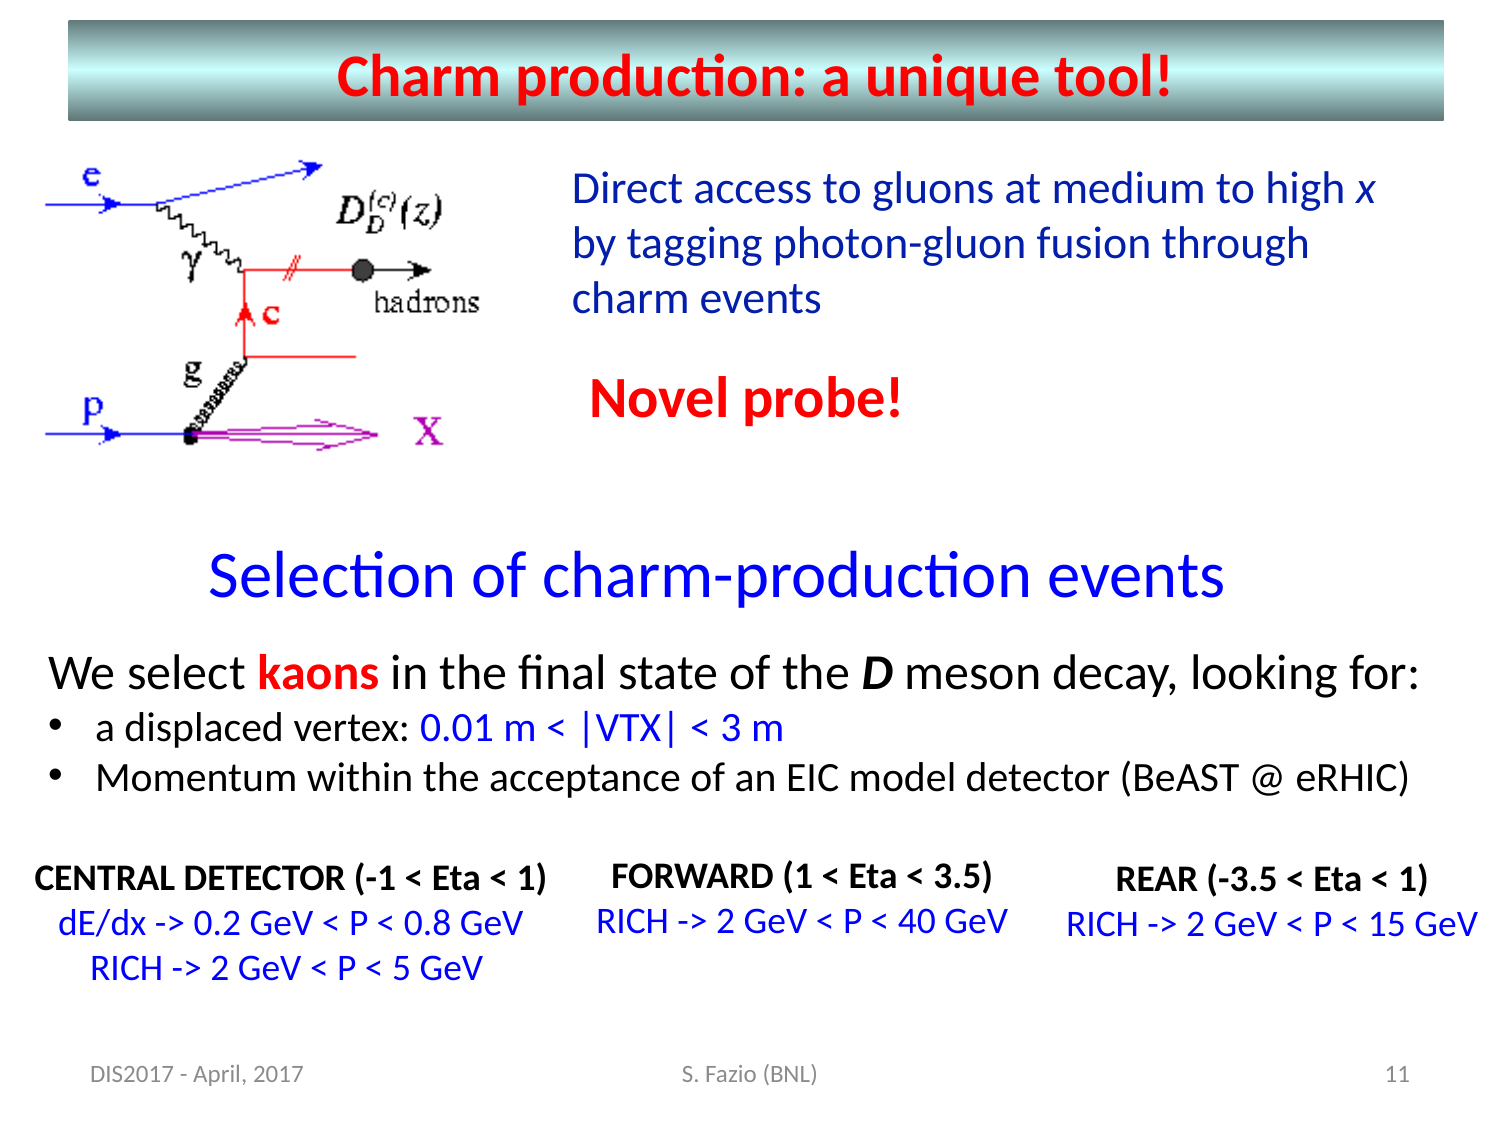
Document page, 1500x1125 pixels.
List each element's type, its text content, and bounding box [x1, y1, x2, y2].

picture [26, 141, 499, 471]
text_box Selection of charm-production events [0, 523, 1436, 619]
text_box We select kaons in the final state of the D meson decay, looking for: a displaced vertex: 0.01 m < |VTX| < 3 m Momentum within the acceptance of an EIC model detector (BeAST @ eRHIC) [33, 632, 1448, 807]
slide_number 11 [1074, 1042, 1425, 1103]
text_box Novel probe! [574, 352, 920, 437]
text_box REAR (-3.5 < Eta < 1) RICH -> 2 GeV < P < 15 GeV [1042, 847, 1500, 997]
text_box FORWARD (1 < Eta < 3.5) RICH -> 2 GeV < P < 40 GeV [581, 843, 1024, 948]
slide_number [75, 1042, 425, 1103]
text_box CENTRAL DETECTOR (-1 < Eta < 1) dE/dx -> 0.2 GeV < P < 0.8 GeV RICH -> 2 GeV < P < 5 GeV [19, 845, 563, 996]
text_box Charm production: a unique tool! [68, 20, 1444, 121]
footer S. Fazio (BNL) [512, 1042, 988, 1103]
text_box Direct access to gluons at medium to high x by tagging photon-gluon fusion through charm events [571, 158, 1419, 324]
